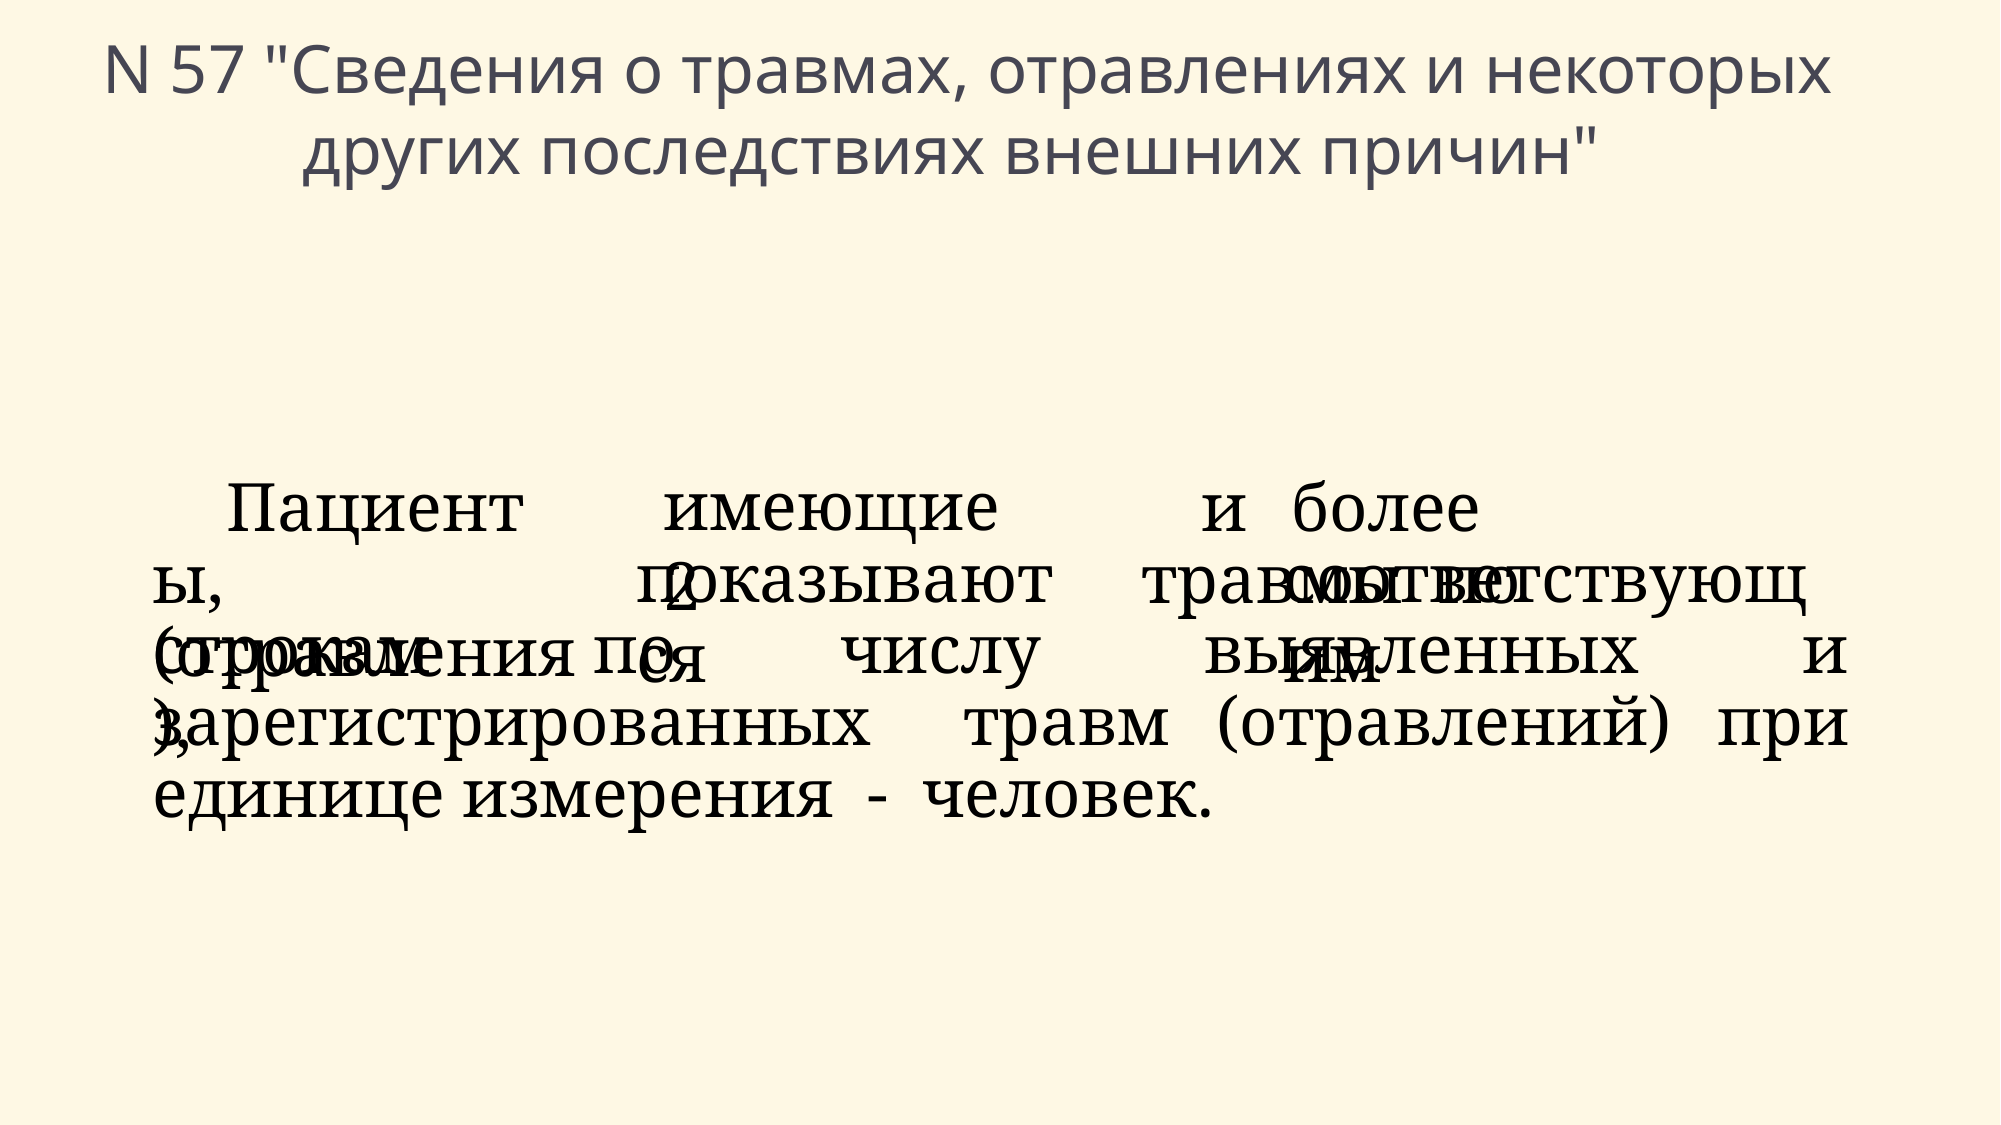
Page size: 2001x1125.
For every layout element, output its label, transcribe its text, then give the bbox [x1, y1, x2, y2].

text_box показываются [634, 533, 1082, 605]
text_box и более травмы по [1139, 461, 1850, 605]
text_box строкам по числу выявленных и зарегистрированных травм (отравлений) при единице измерения - человек. [150, 605, 1850, 832]
text_box Пациенты, (отравления), [150, 461, 578, 605]
text_box соответствующим [1281, 533, 1850, 605]
title N 57 "Сведения о травмах, отравлениях и некоторых других последствиях внешних причин" [99, 0, 1900, 188]
text_box имеющие 2 [661, 461, 1107, 605]
